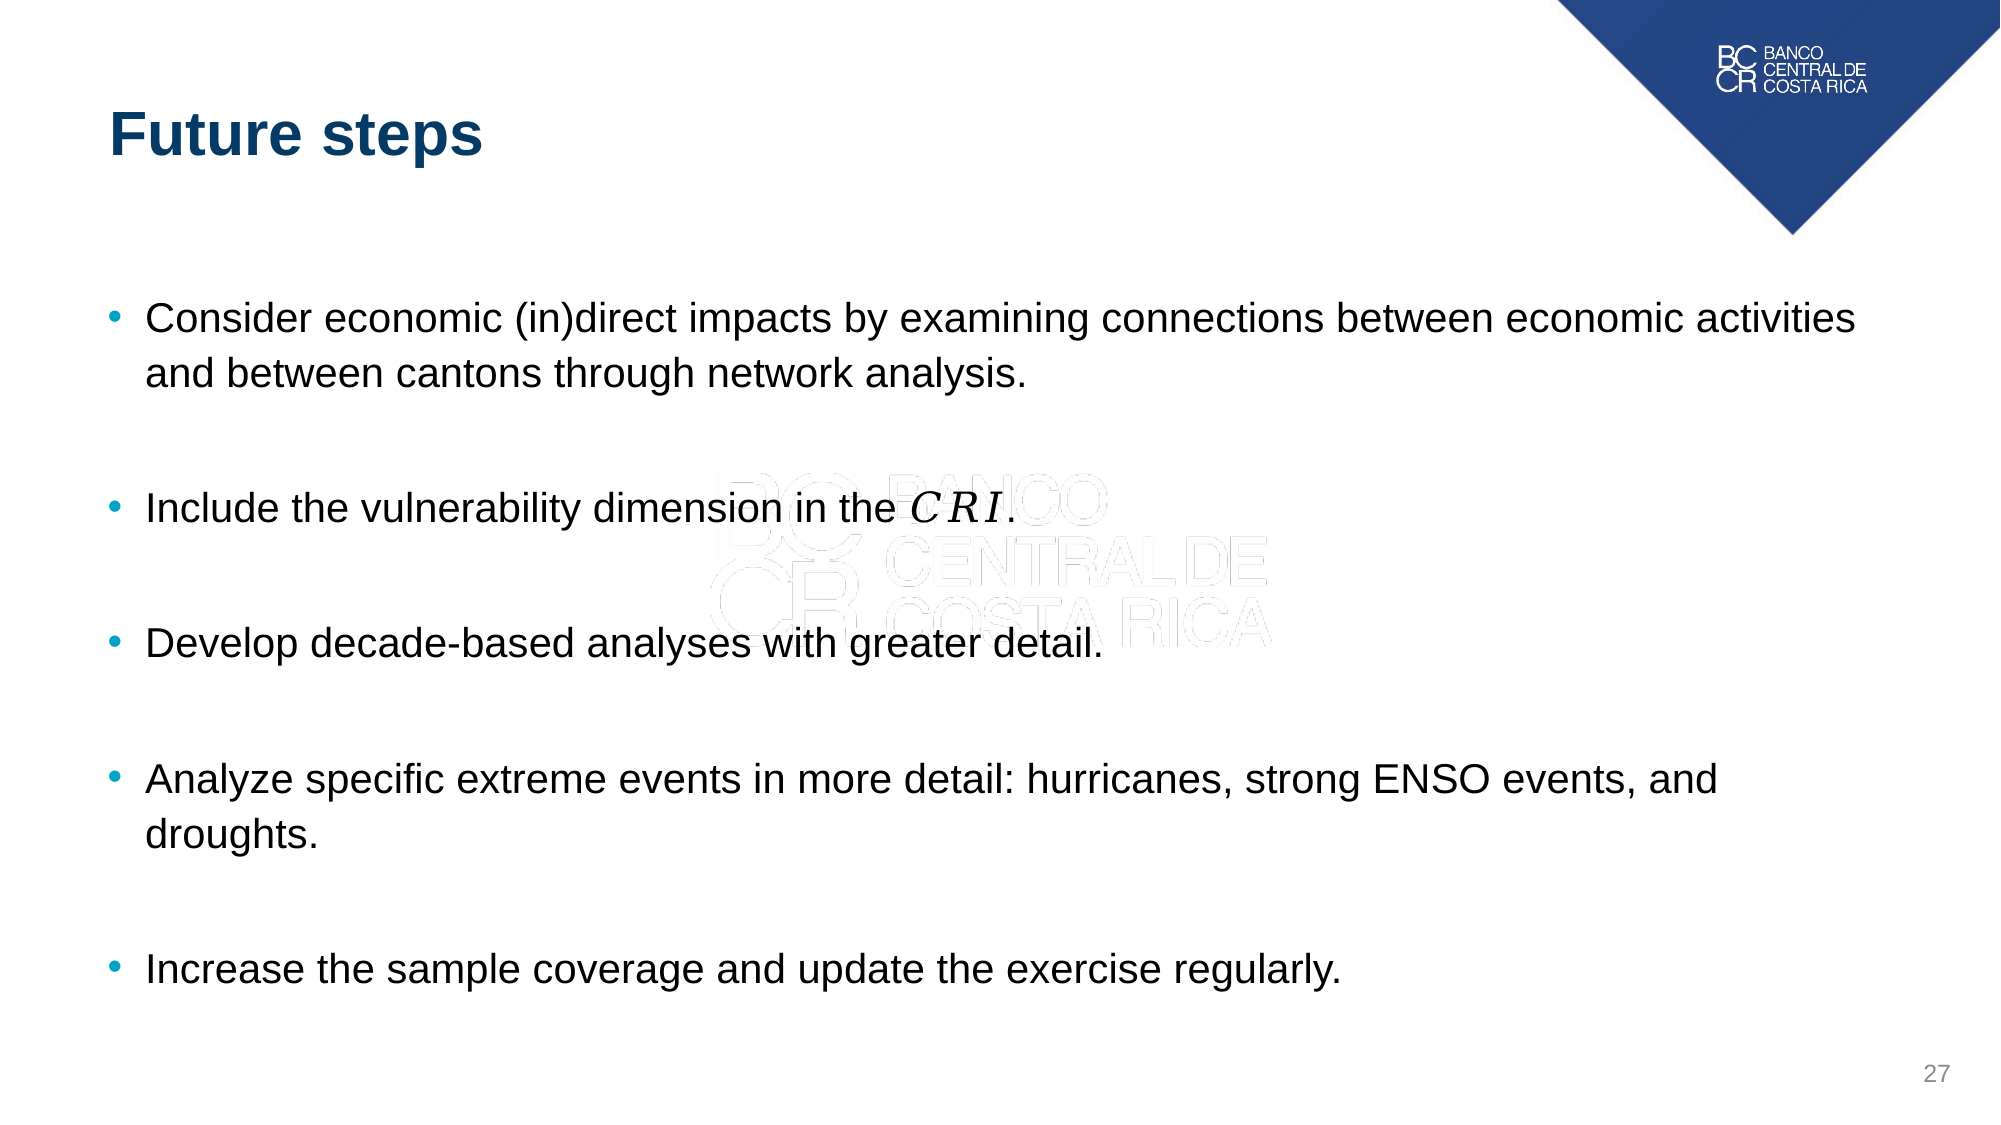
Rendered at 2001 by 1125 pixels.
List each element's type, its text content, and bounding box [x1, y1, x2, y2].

text_box Future steps [94, 85, 500, 176]
list Consider economic (in)direct impacts by examining connections between economic activities and between cantons through network analysis. Include the vulnerability dimension in the 𝐶𝑅𝐼. Develop decade-based analyses with greater detail. Analyze specific extreme events in more detail: hurricanes, strong ENSO events, and droughts. Increase the sample coverage and update the exercise regularly. [92, 278, 1905, 1054]
slide_number 27 [1516, 1042, 1967, 1103]
picture [0, 0, 2000, 1125]
